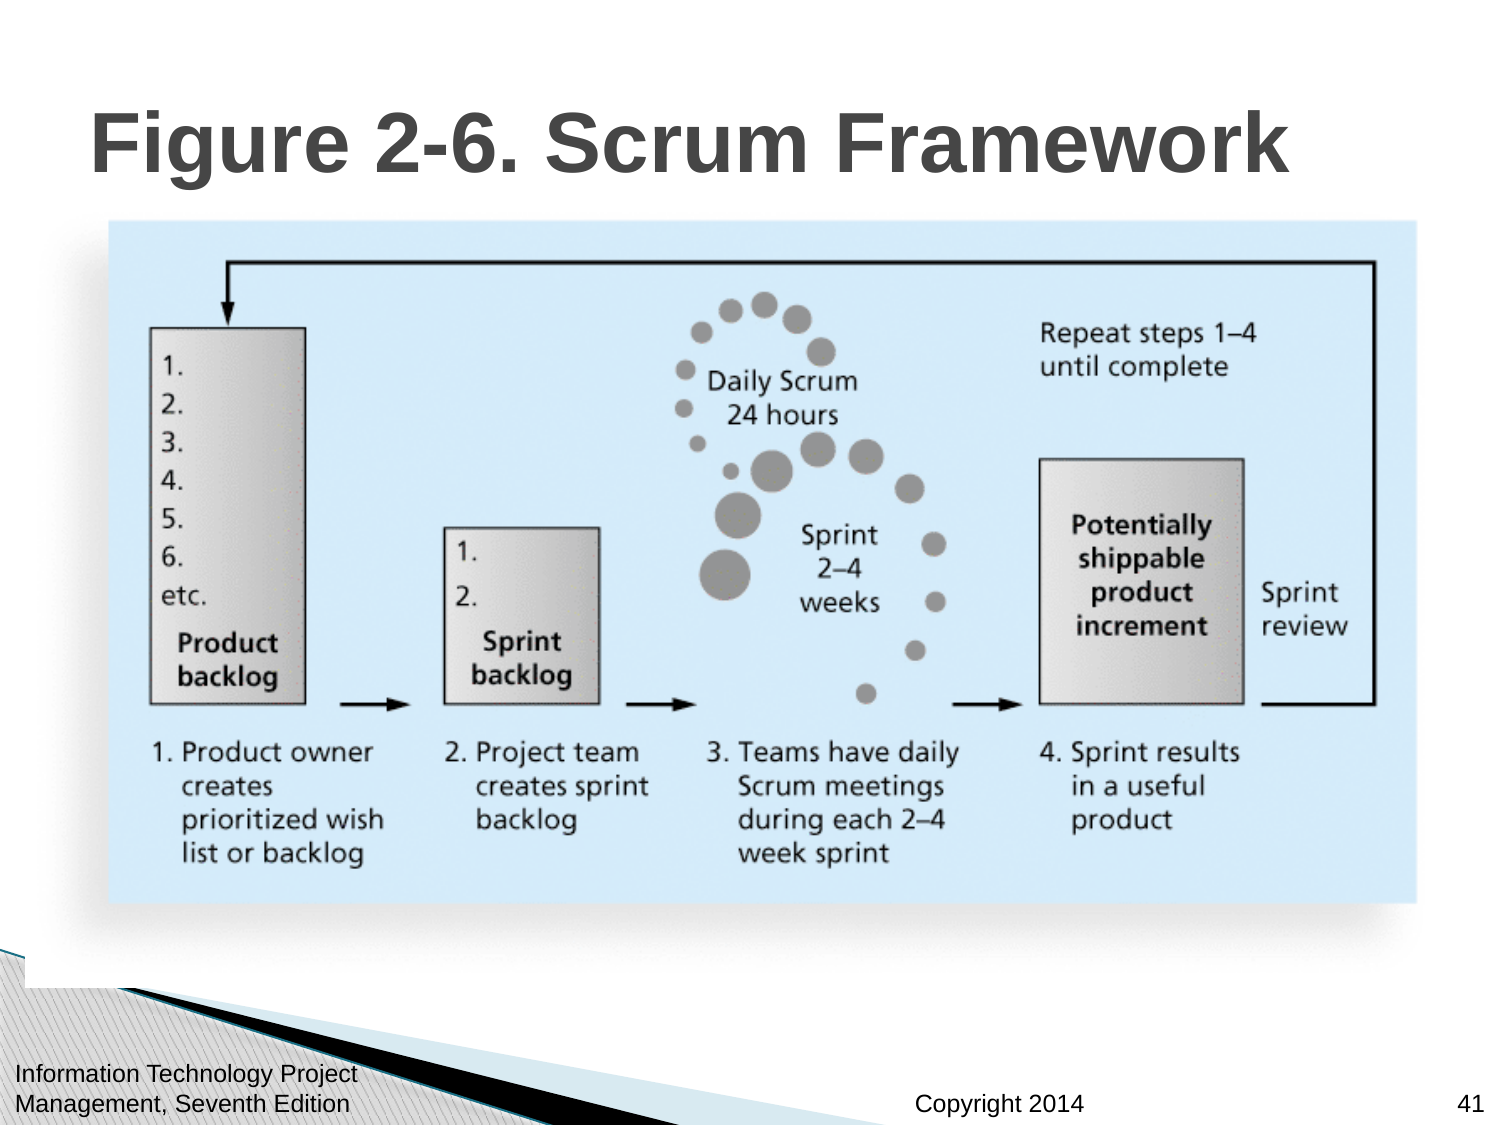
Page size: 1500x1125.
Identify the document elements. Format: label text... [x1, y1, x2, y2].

slide_number 41 [1408, 1065, 1500, 1125]
footer Information Technology Project Management, Seventh Edition [0, 1065, 425, 1125]
picture [24, 199, 1438, 988]
title Figure 2-6. Scrum Framework [75, 45, 1425, 199]
